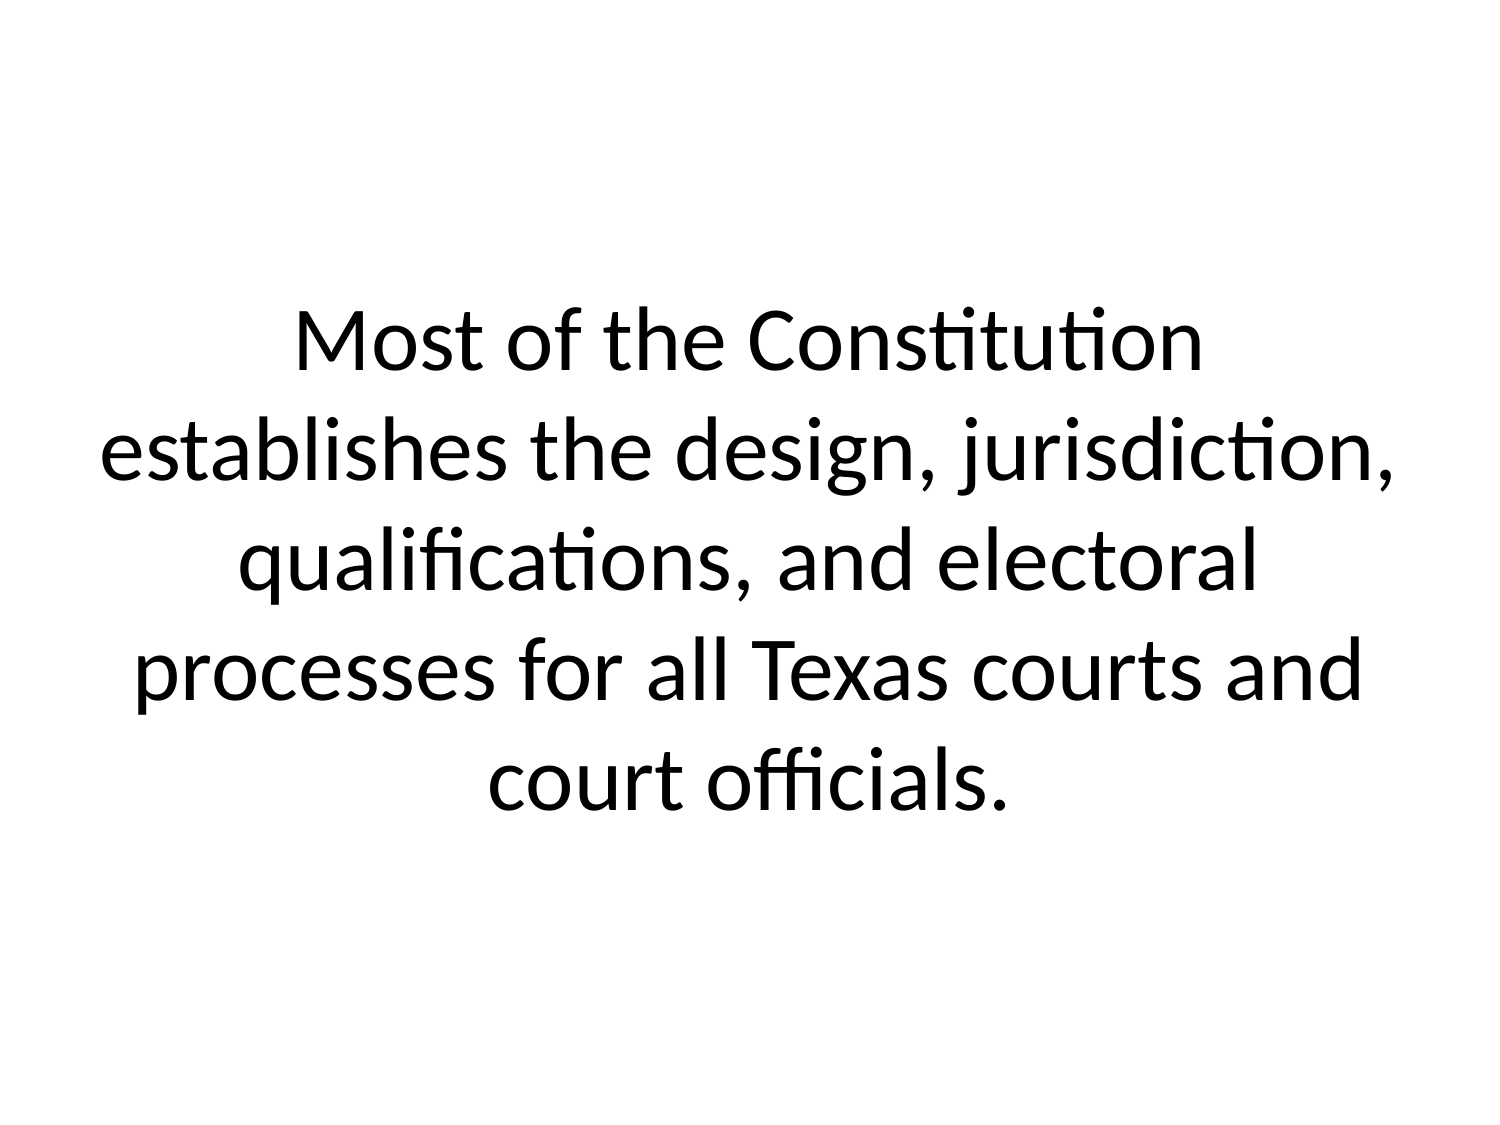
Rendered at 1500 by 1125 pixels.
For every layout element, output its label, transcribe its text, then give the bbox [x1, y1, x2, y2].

title Most of the Constitution establishes the design, jurisdiction, qualifications, and electoral processes for all Texas courts and court officials. [74, 44, 1426, 1063]
